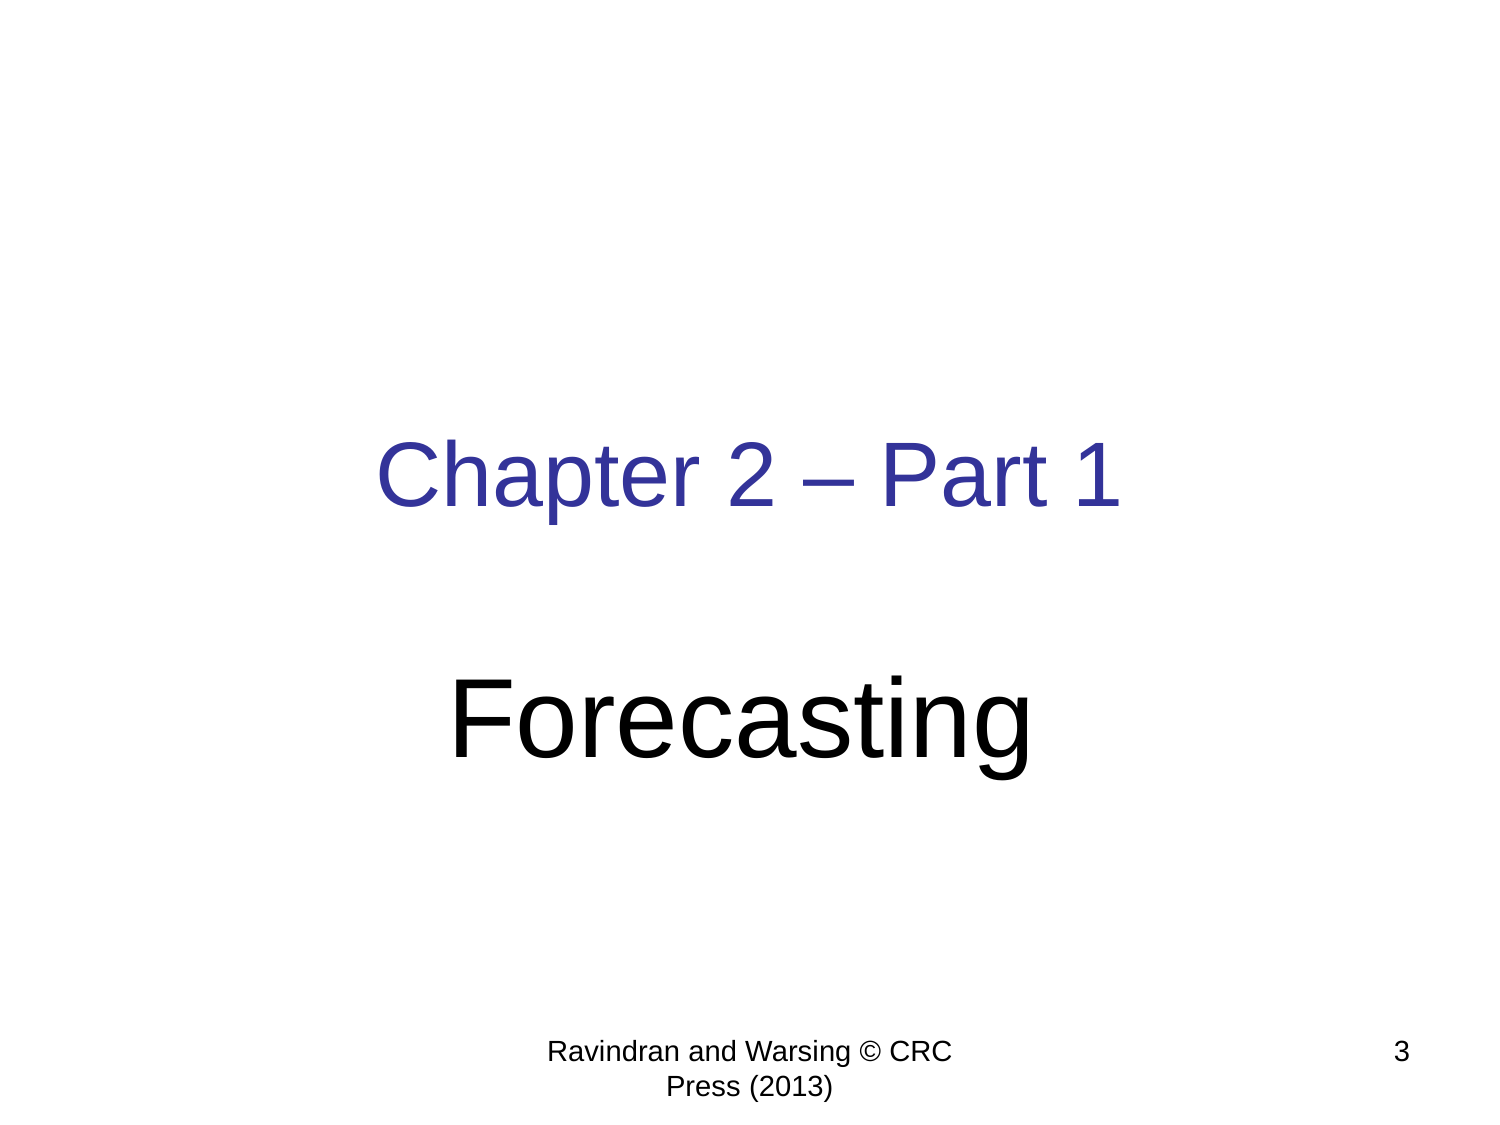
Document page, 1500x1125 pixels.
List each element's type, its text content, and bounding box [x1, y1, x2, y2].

slide_number 3 [1074, 1024, 1425, 1103]
subtitle Forecasting [224, 637, 1276, 926]
title Chapter 2 – Part 1 [112, 349, 1388, 591]
footer Ravindran and Warsing © CRC Press (2013) [512, 1024, 988, 1103]
